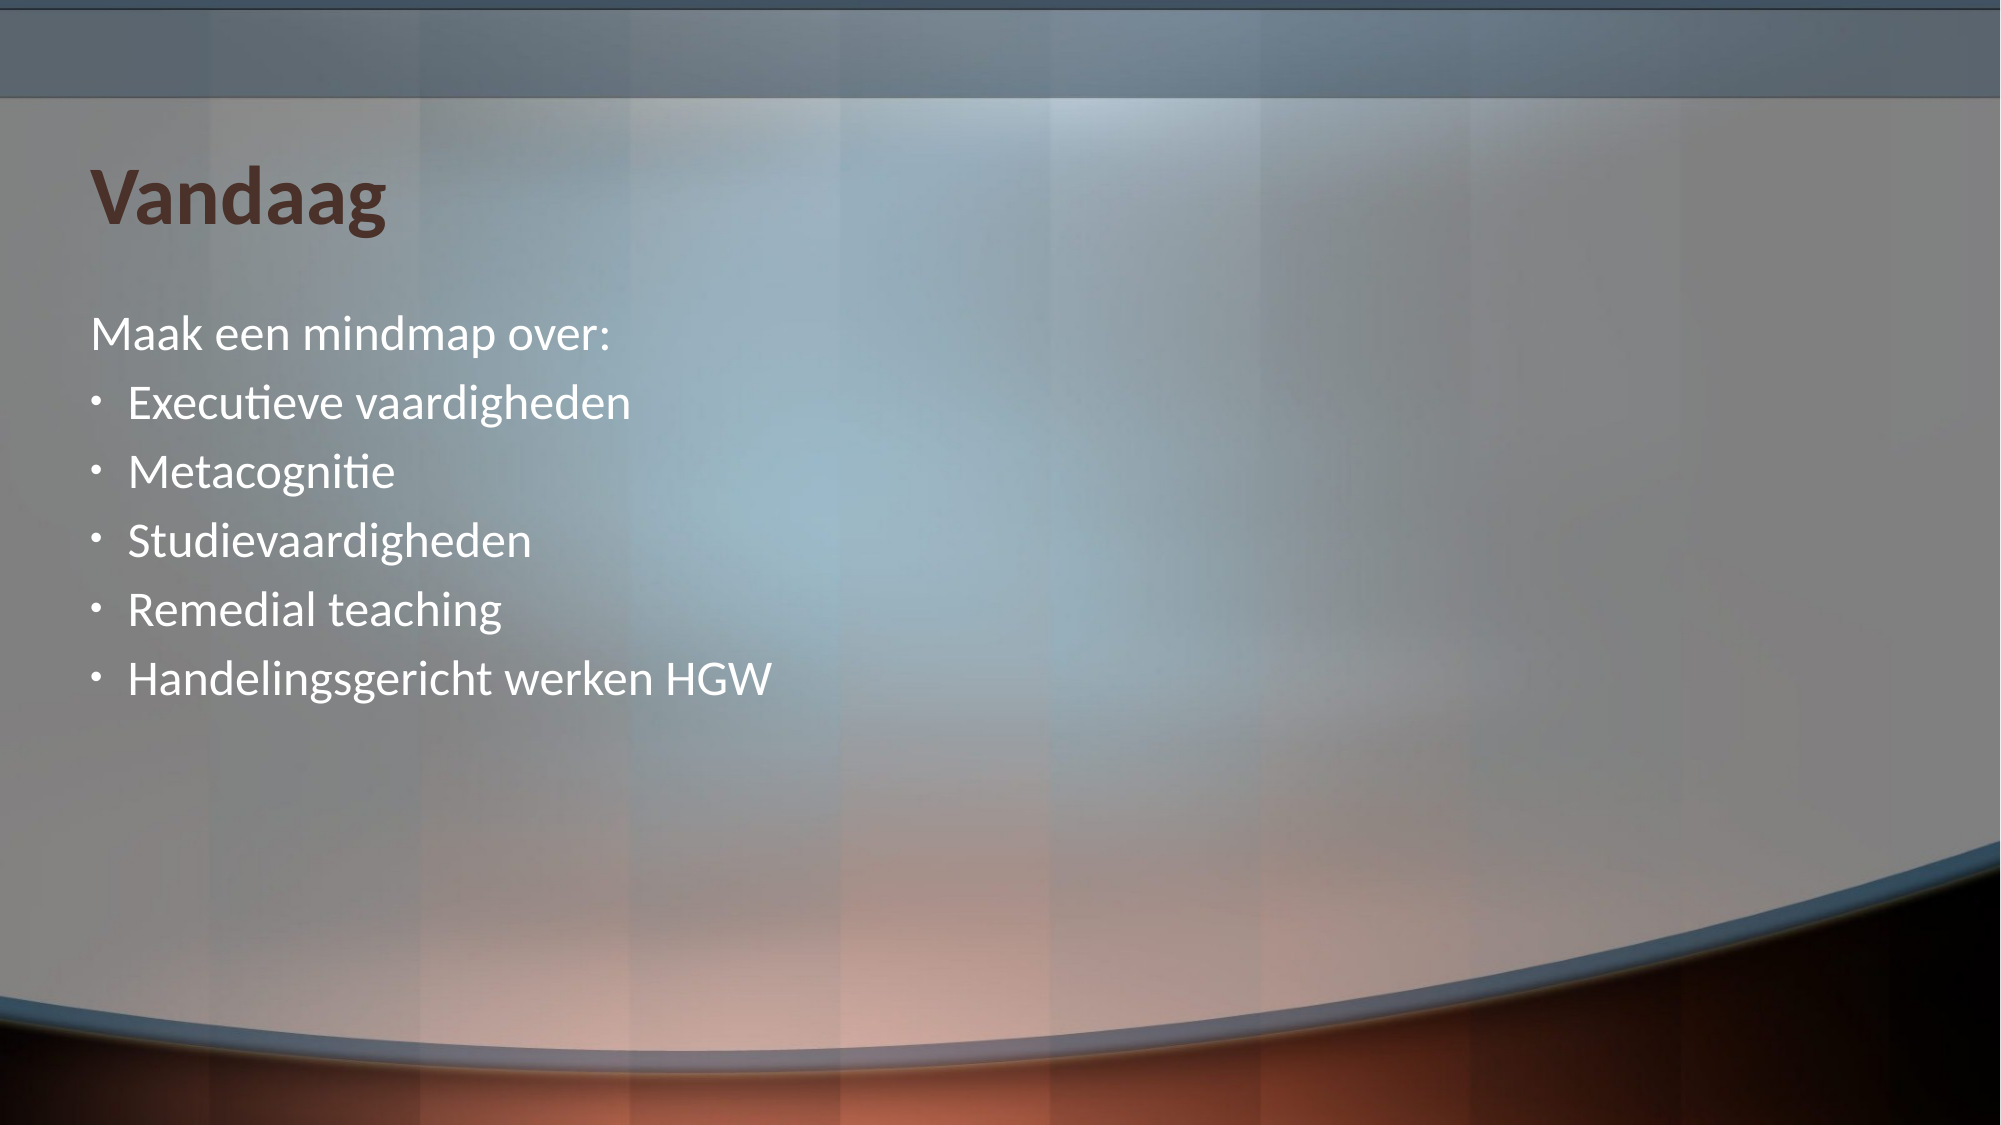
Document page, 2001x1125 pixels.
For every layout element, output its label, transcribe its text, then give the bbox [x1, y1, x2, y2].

picture [0, 0, 2001, 1125]
title Vandaag [75, 104, 1732, 294]
list Maak een mindmap over: Executieve vaardigheden Metacognitie Studievaardigheden Remedial teaching Handelingsgericht werken HGW [75, 299, 1732, 920]
